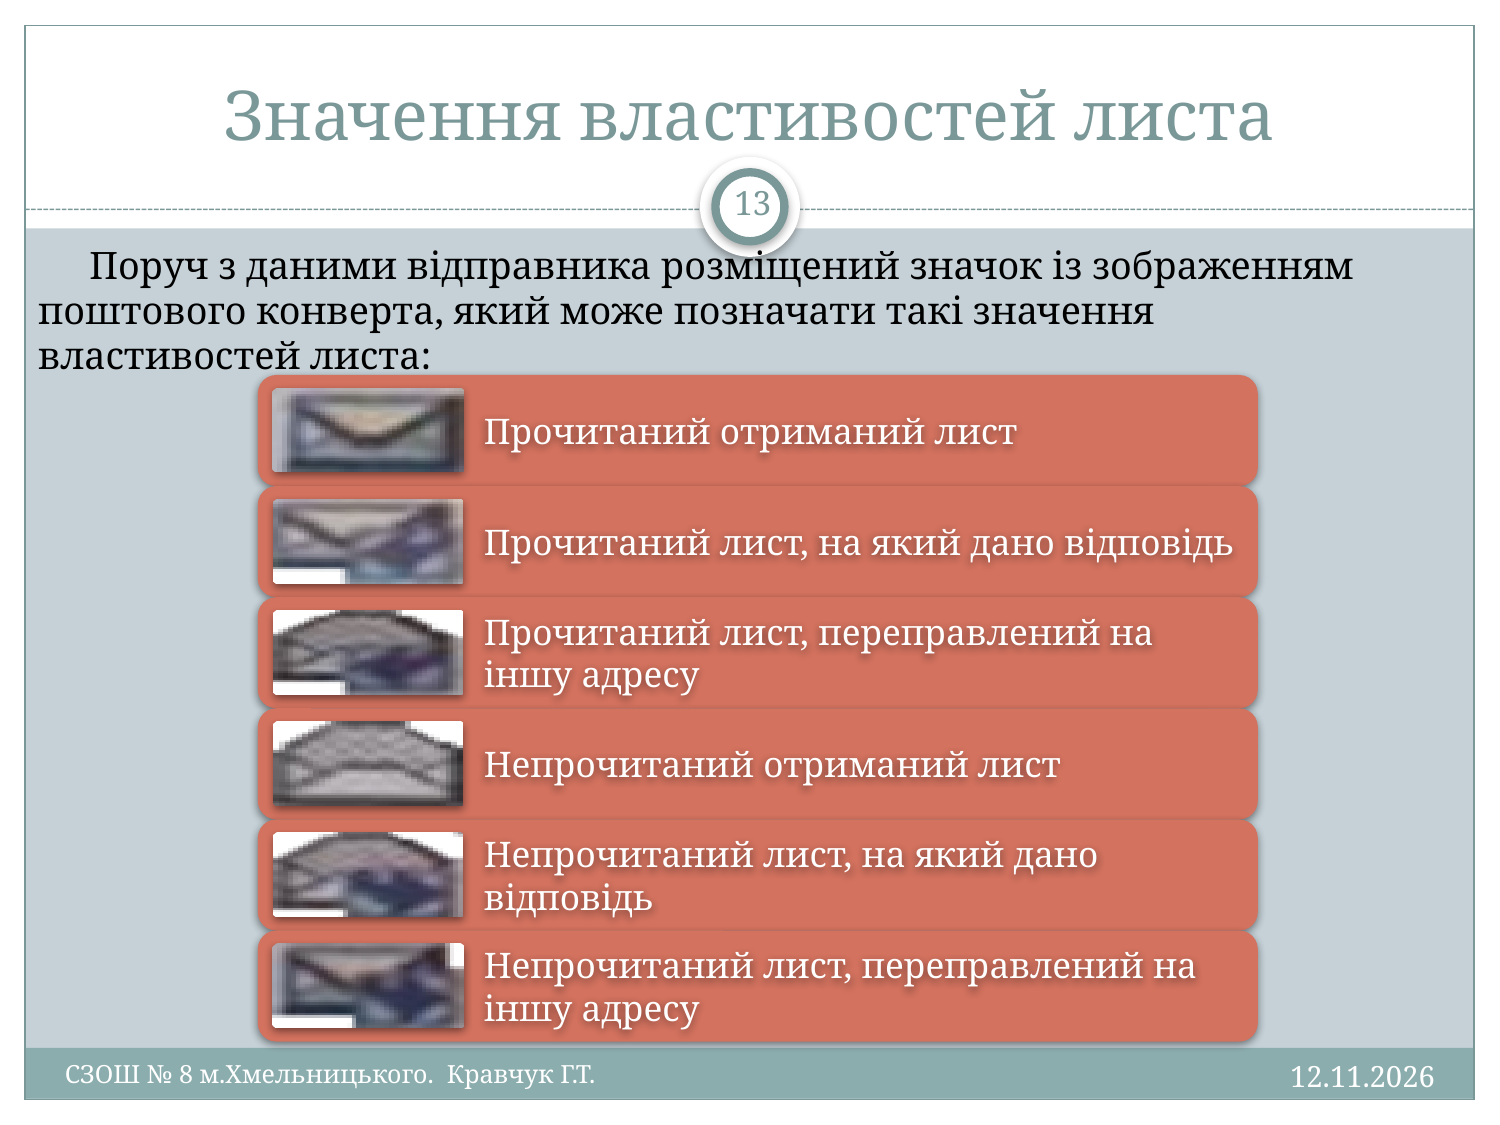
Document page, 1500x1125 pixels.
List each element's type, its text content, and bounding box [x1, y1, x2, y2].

list Поруч з даними відправника розміщений значок із зображенням поштового конверта, який може позначати такі значення властивостей листа: [23, 234, 1419, 387]
footer СЗОШ № 8 м.Хмельницького. Кравчук Г.Т. [50, 1051, 638, 1112]
title Значення властивостей листа [49, 37, 1450, 162]
slide_number 13 [715, 168, 791, 234]
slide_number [950, 1050, 1450, 1111]
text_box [257, 374, 1259, 1042]
